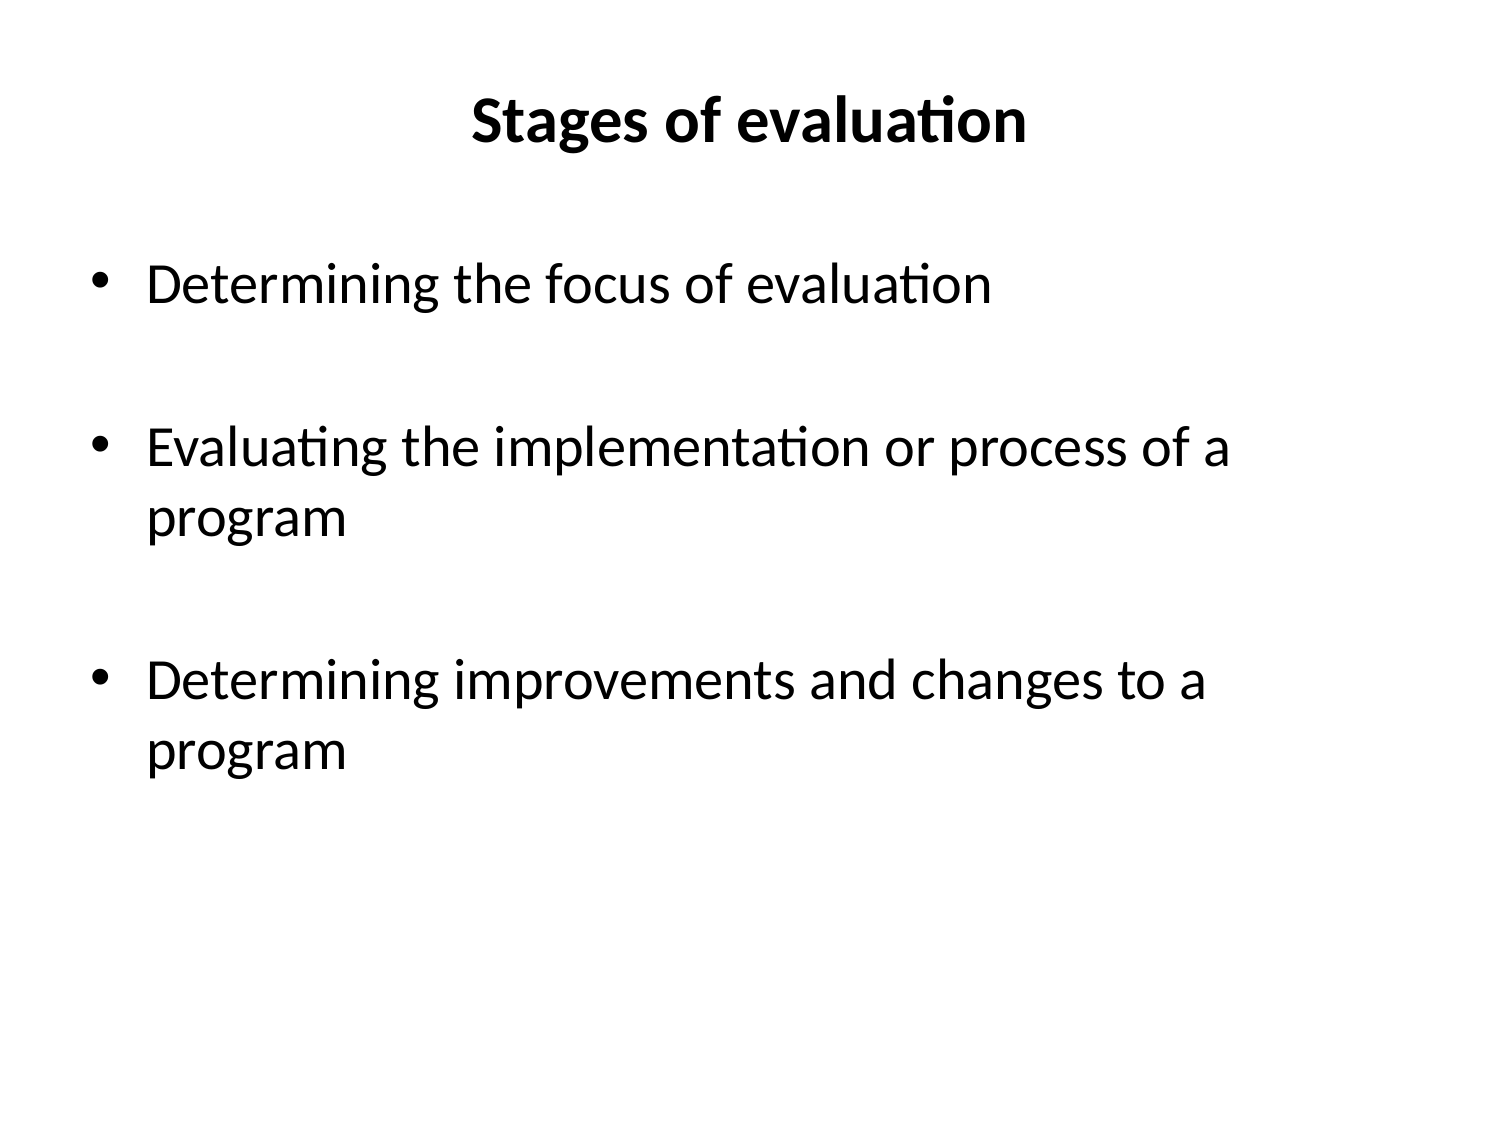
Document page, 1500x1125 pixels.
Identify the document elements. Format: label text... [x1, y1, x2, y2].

list Determining the focus of evaluation Evaluating the implementation or process of a program Determining improvements and changes to a program [75, 237, 1425, 1005]
title Stages of evaluation [75, 45, 1425, 188]
